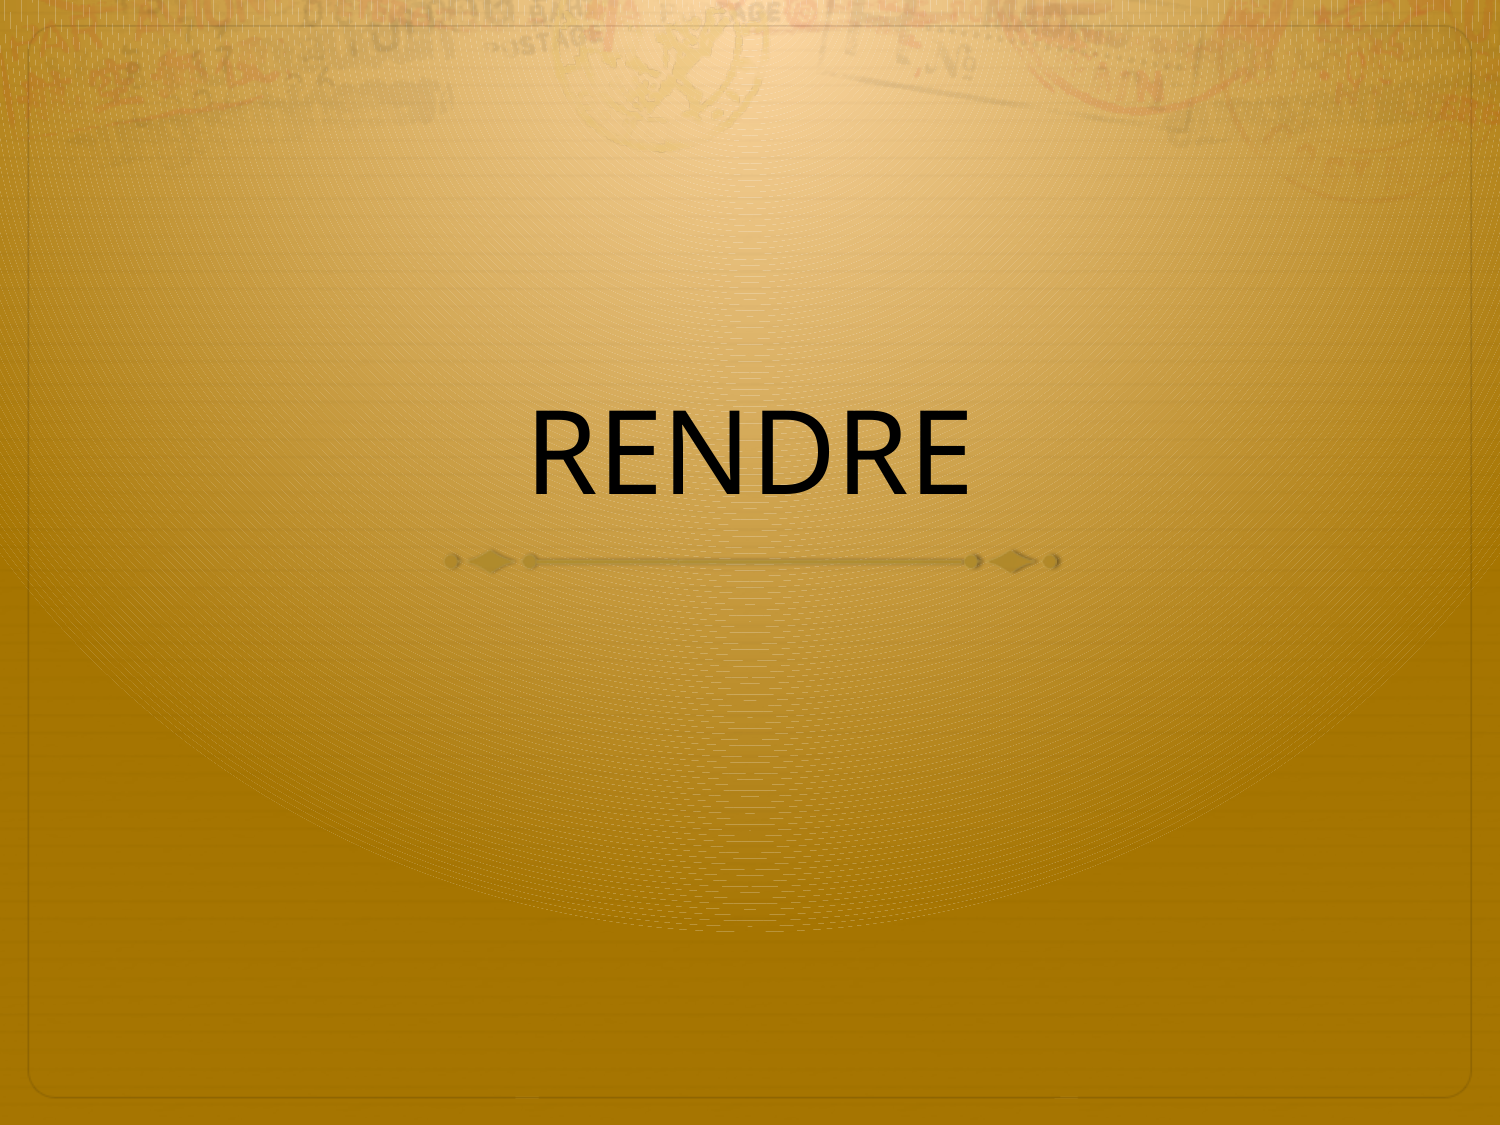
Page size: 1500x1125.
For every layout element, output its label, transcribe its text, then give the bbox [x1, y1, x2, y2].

title RENDRE [93, 210, 1407, 525]
picture [0, 0, 1500, 1125]
